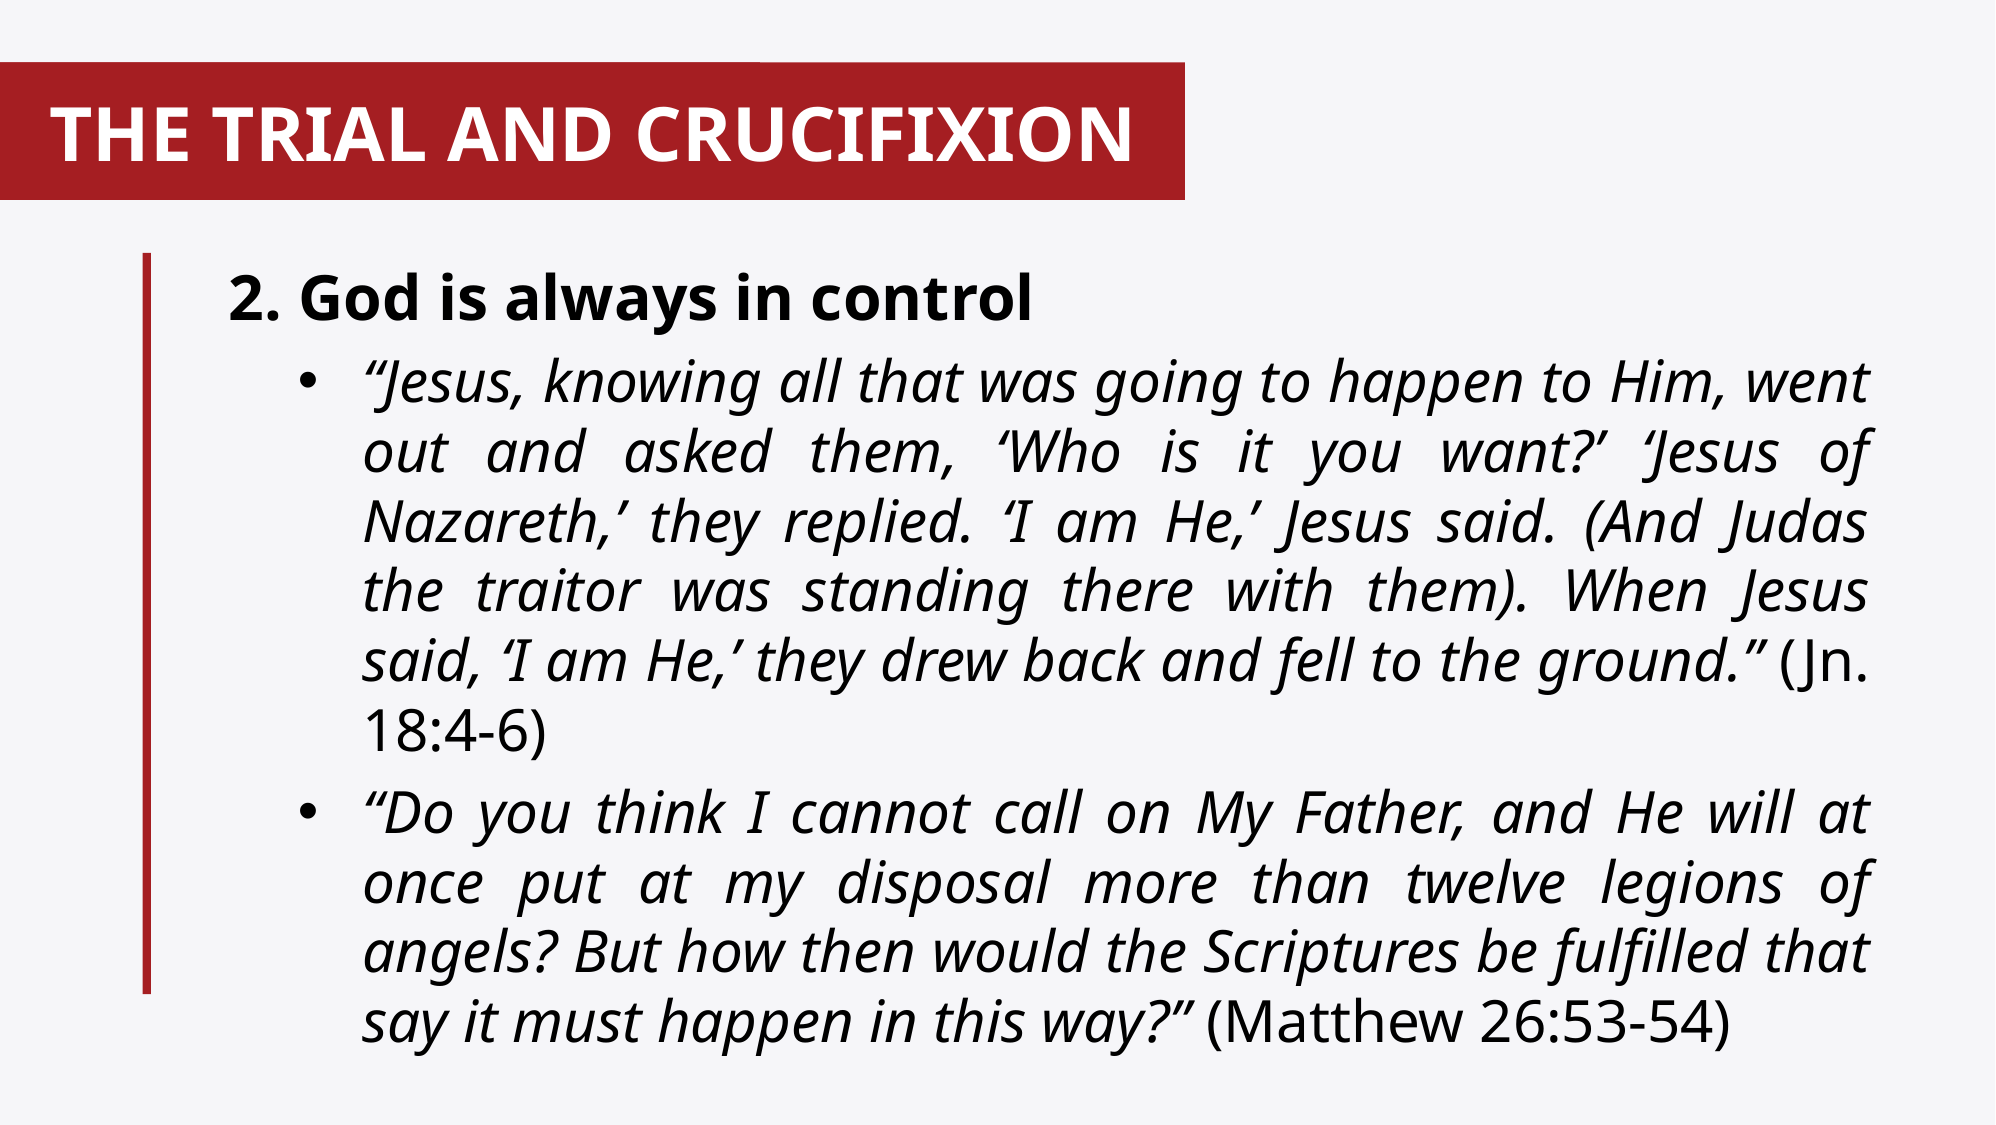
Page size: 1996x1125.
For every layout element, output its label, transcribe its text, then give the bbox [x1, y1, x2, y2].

subtitle 2. God is always in control “Jesus, knowing all that was going to happen to Him, went out and asked them, ‘Who is it you want?’ ‘Jesus of Nazareth,’ they replied. ‘I am He,’ Jesus said. (And Judas the traitor was standing there with them). When Jesus said, ‘I am He,’ they drew back and fell to the ground.” (Jn. 18:4-6) “Do you think I cannot call on My Father, and He will at once put at my disposal more than twelve legions of angels? But how then would the Scriptures be fulfilled that say it must happen in this way?” (Matthew 26:53-54) [197, 249, 1885, 1063]
text_box THE TRIAL AND CRUCIFIXION [0, 62, 1185, 200]
